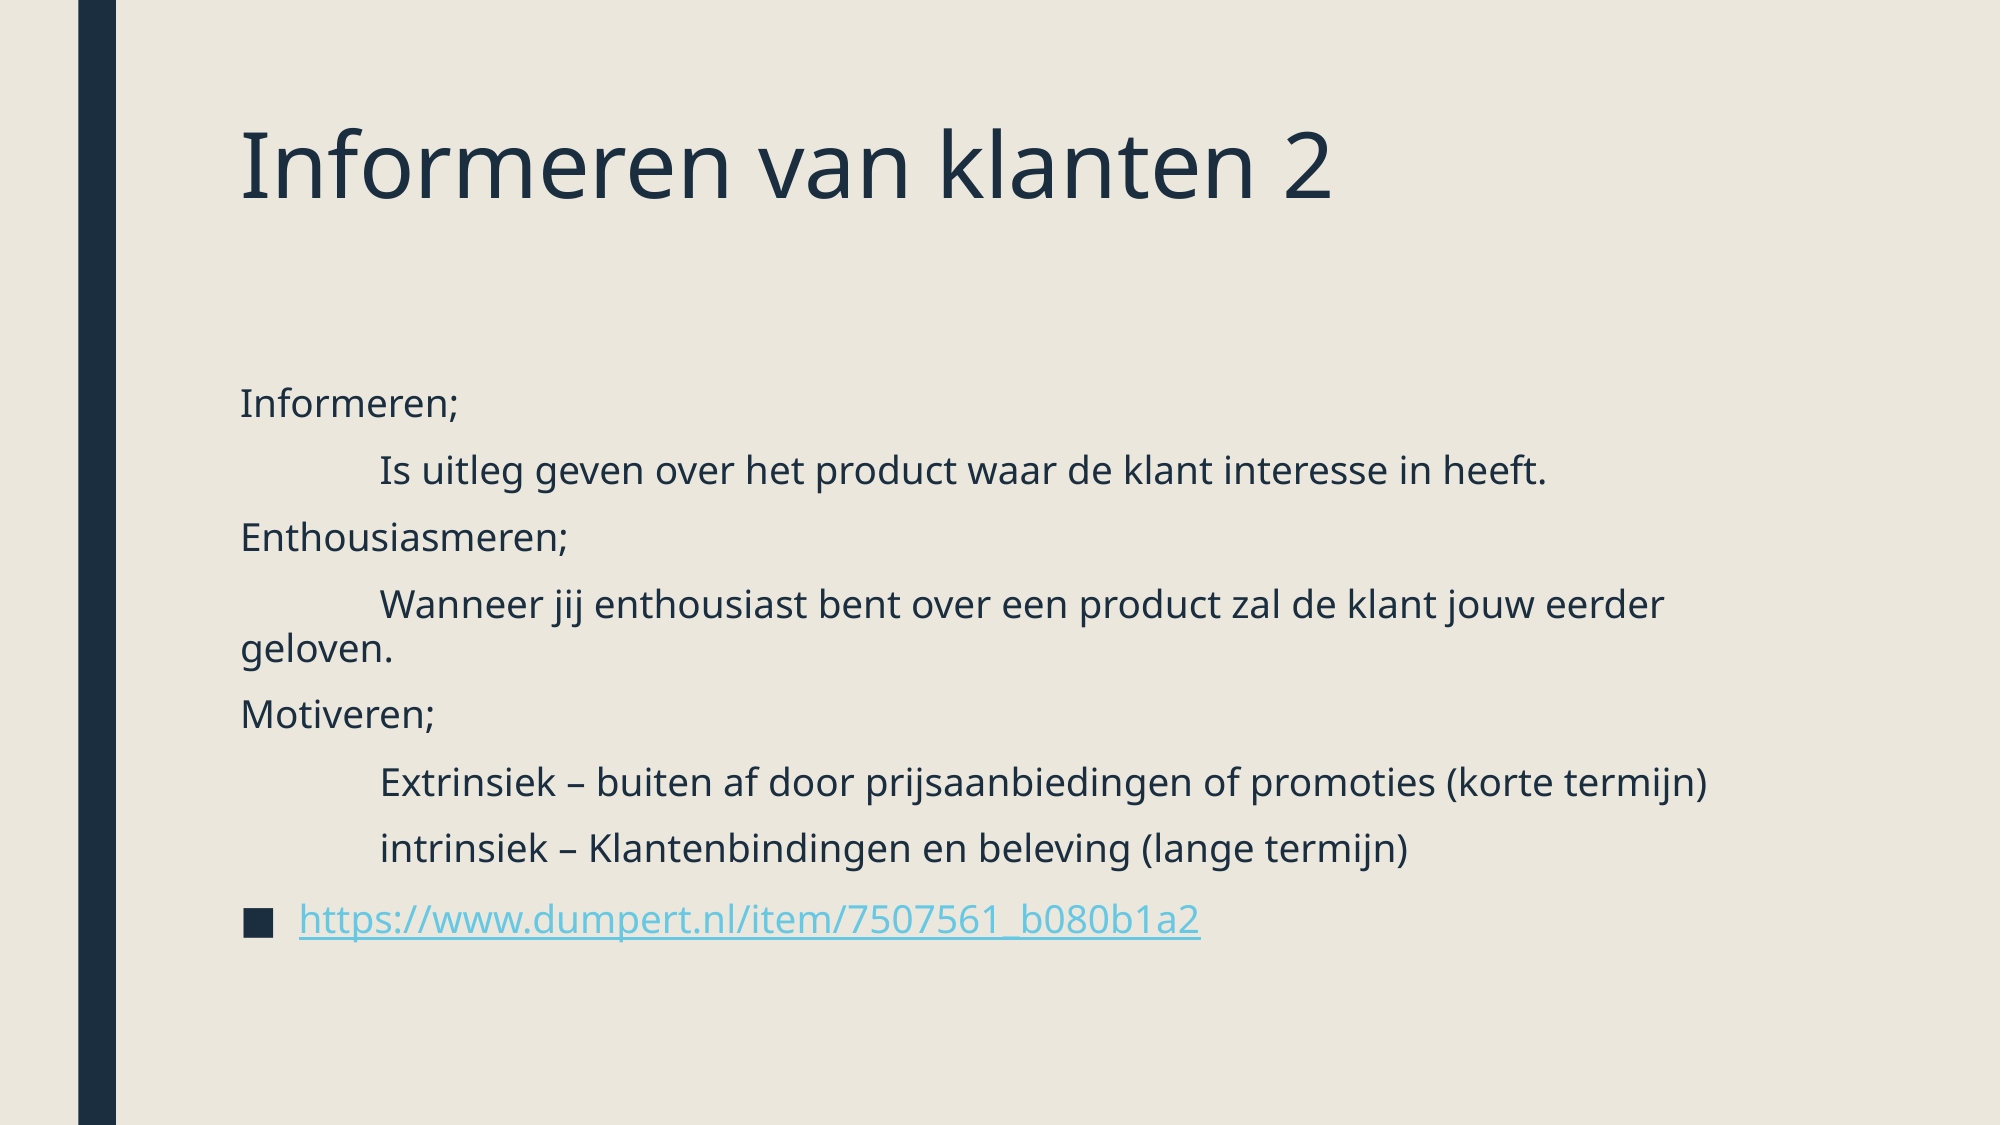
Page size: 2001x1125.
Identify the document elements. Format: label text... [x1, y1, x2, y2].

title Informeren van klanten 2 [225, 112, 1800, 357]
list Informeren; Is uitleg geven over het product waar de klant interesse in heeft. Enthousiasmeren; Wanneer jij enthousiast bent over een product zal de klant jouw eerder geloven. Motiveren; Extrinsiek – buiten af door prijsaanbiedingen of promoties (korte termijn) intrinsiek – Klantenbindingen en beleving (lange termijn) https://www.dumpert.nl/item/7507561_b080b1a2 [225, 375, 1800, 963]
